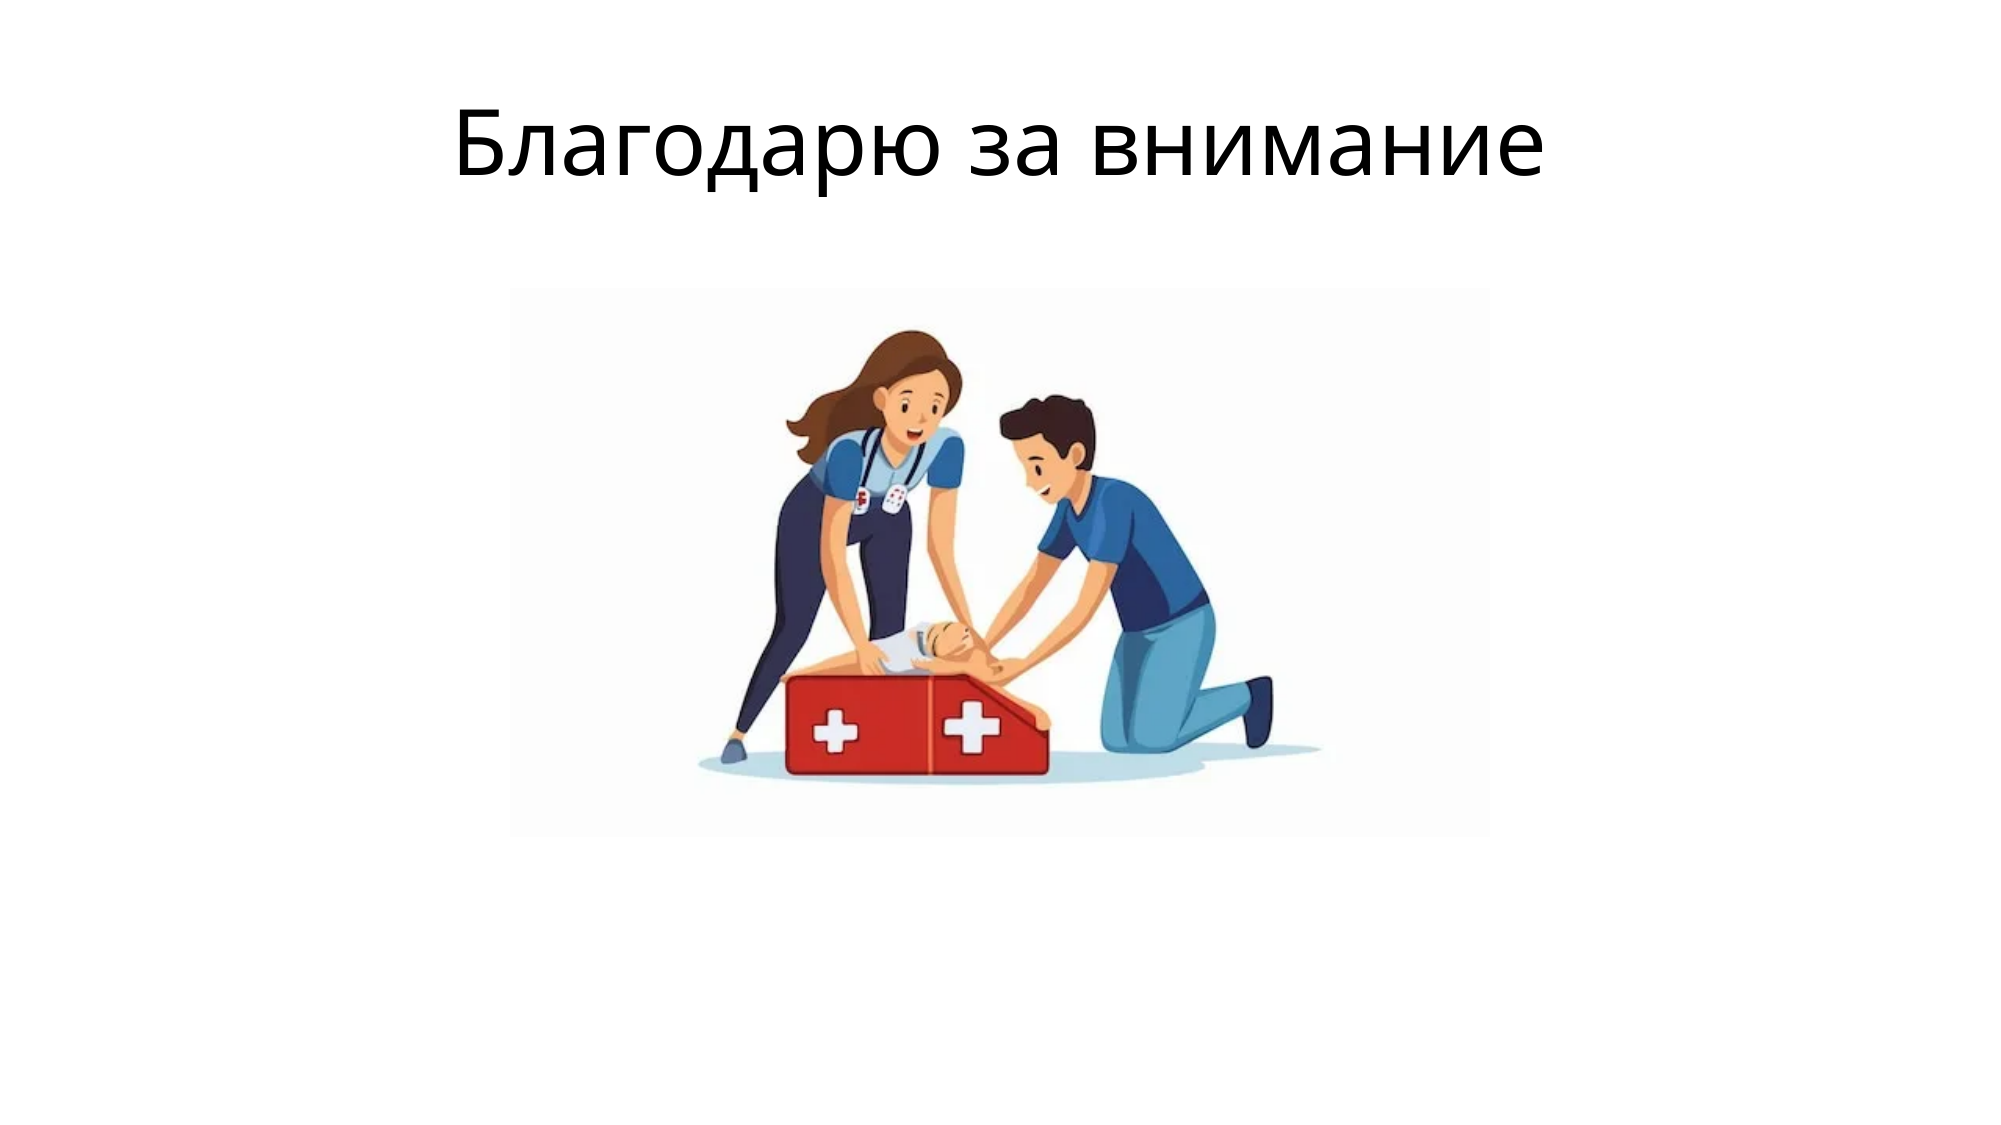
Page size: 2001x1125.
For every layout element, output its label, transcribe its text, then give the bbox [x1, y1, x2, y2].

title Благодарю за внимание [99, 45, 1900, 233]
picture [510, 288, 1490, 837]
